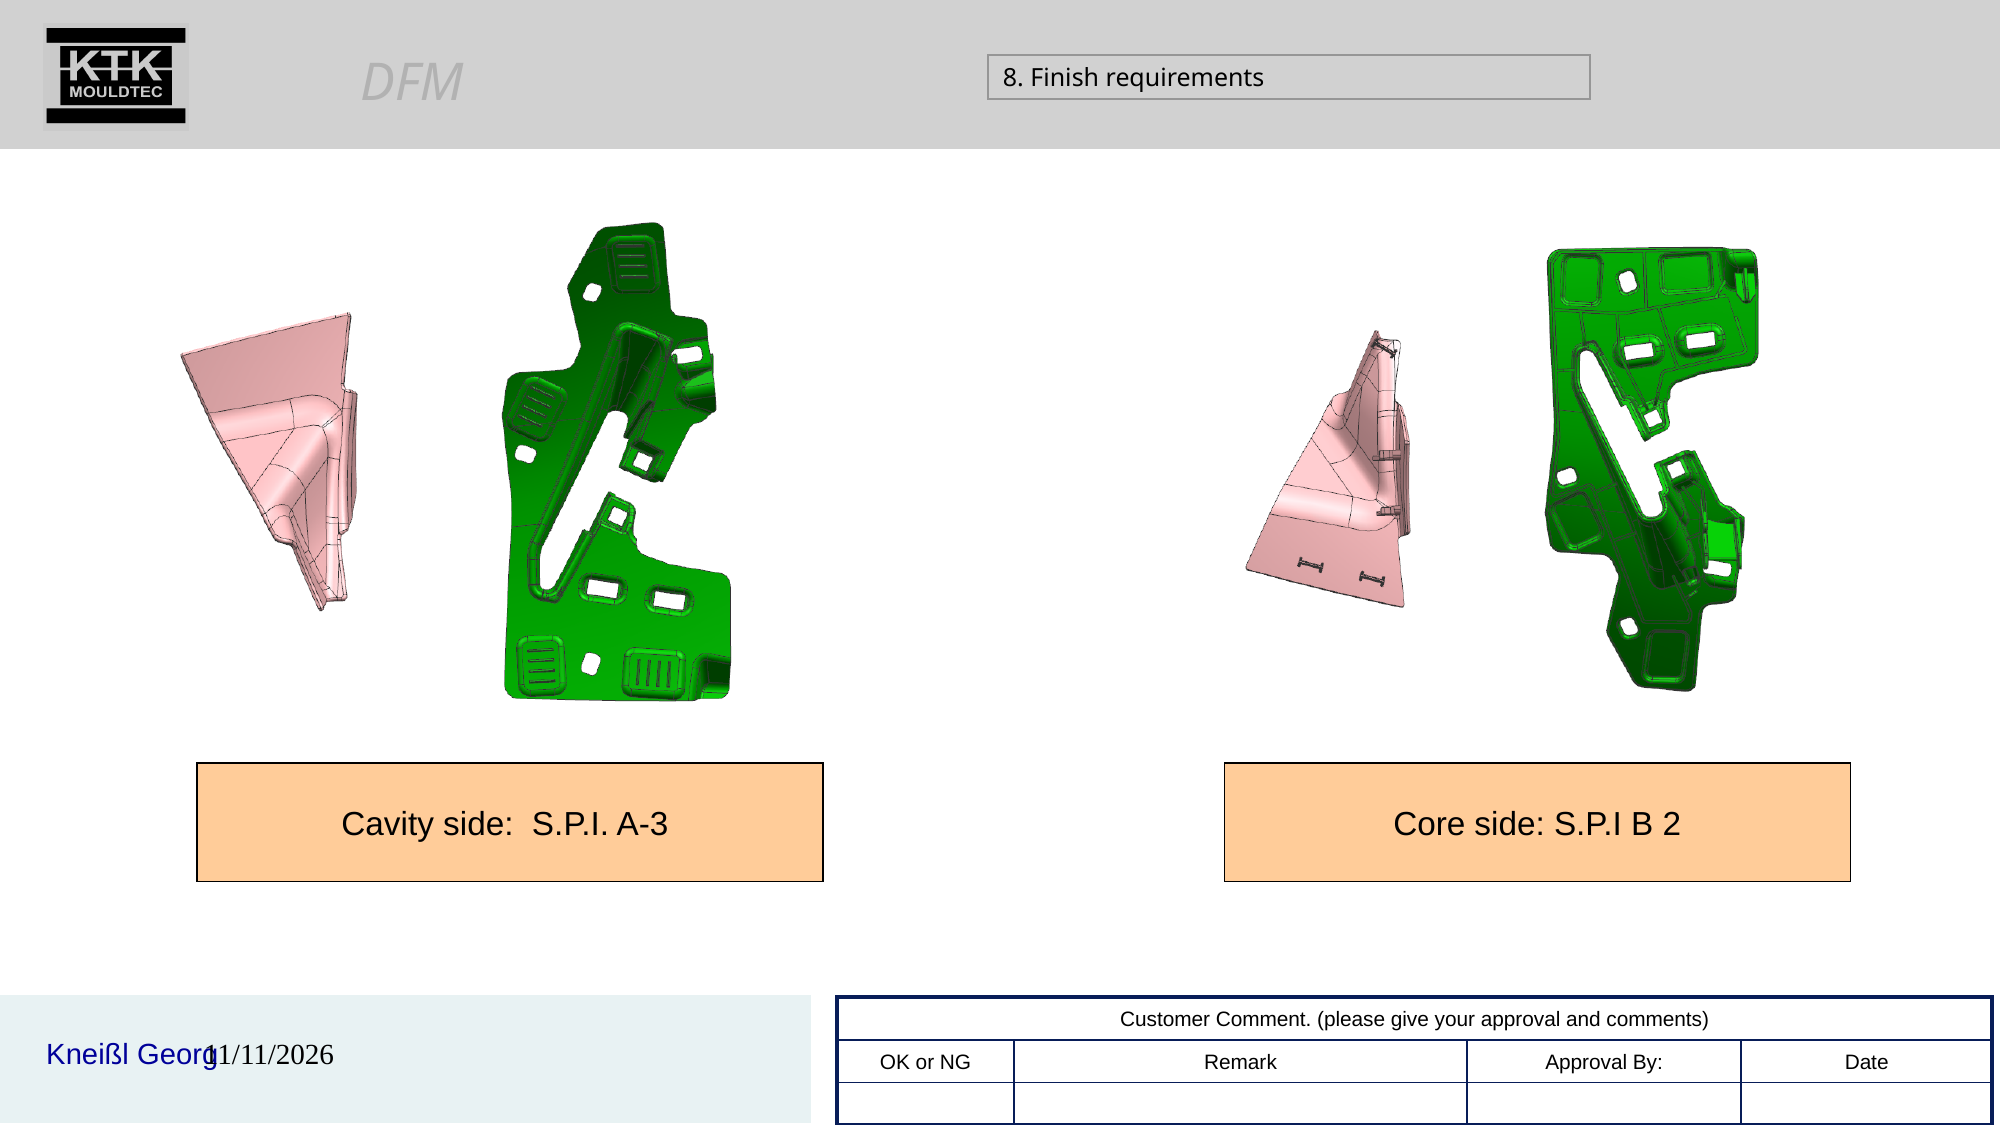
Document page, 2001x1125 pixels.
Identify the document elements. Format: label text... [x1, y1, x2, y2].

picture [149, 178, 763, 743]
picture [1235, 212, 1783, 709]
text_box Cavity side: S.P.I. A-3 [196, 763, 823, 882]
text_box 8. Finish requirements [988, 54, 1591, 100]
text_box Core side: S.P.I B 2 [1224, 763, 1851, 882]
slide_number [188, 1027, 433, 1106]
